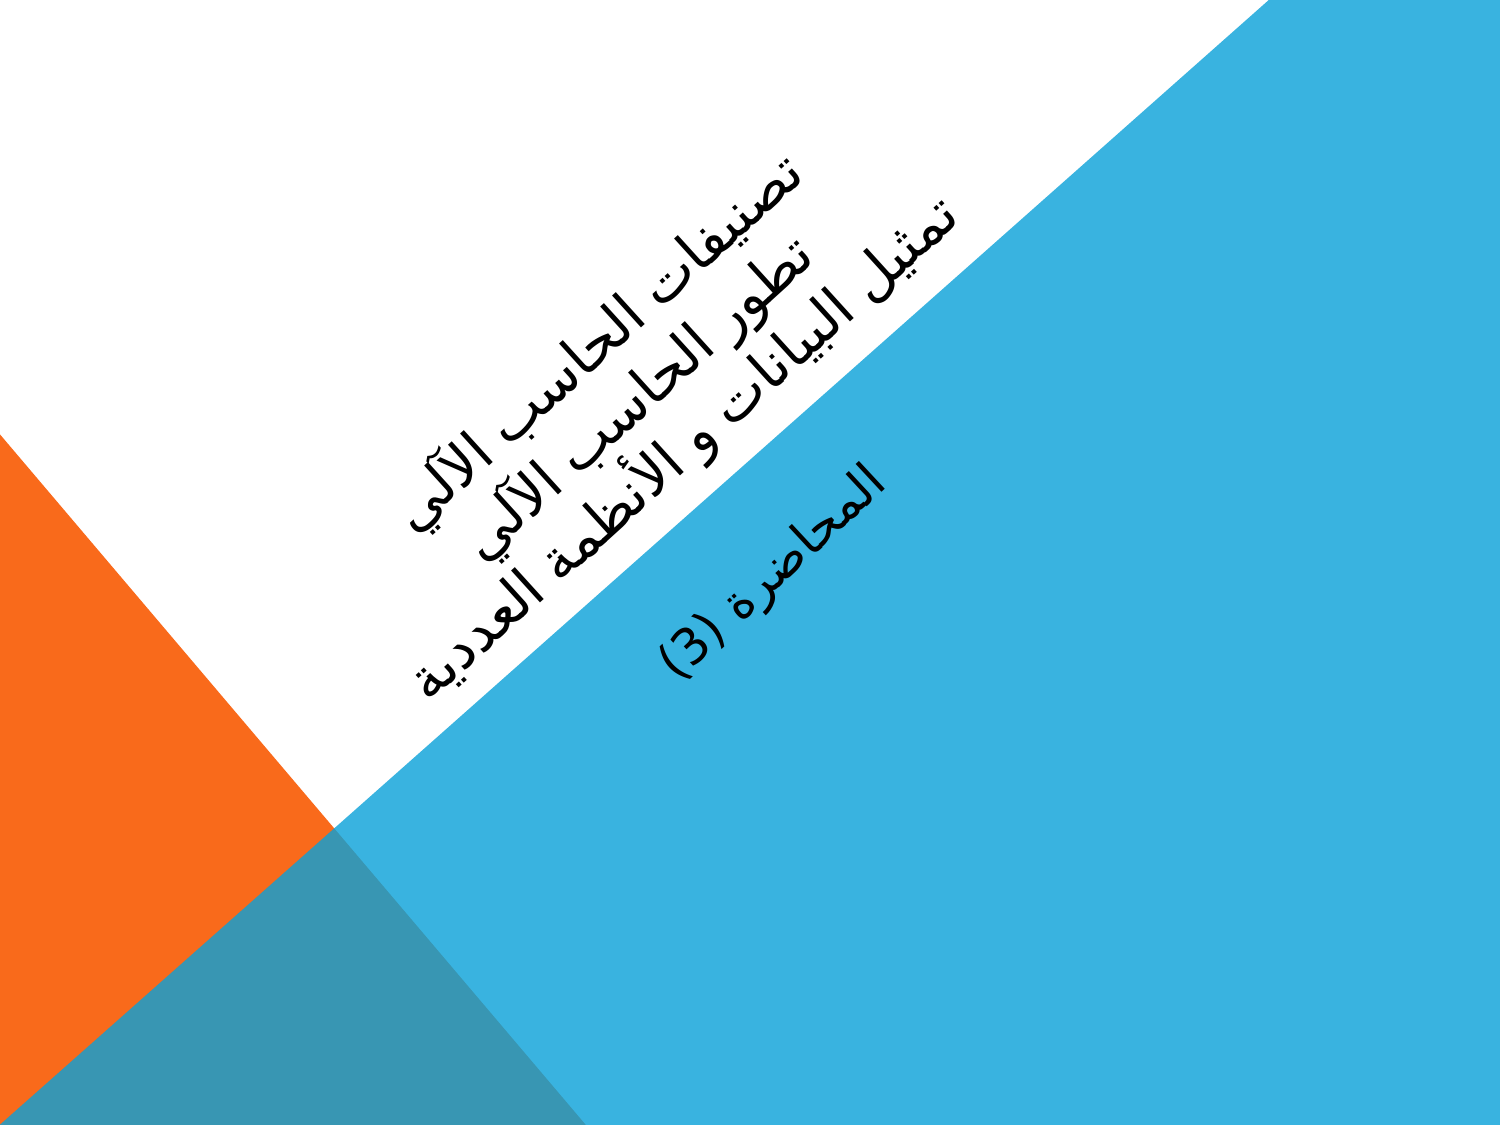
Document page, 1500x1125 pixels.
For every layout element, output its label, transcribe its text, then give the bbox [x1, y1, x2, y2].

text_box المحاضرة (3) [371, 196, 1222, 1002]
title تصنيفات الحاسب الآلي تطور الحاسب الآلي تمثيل البيانات و الأنظمة العددية [100, 0, 1118, 846]
